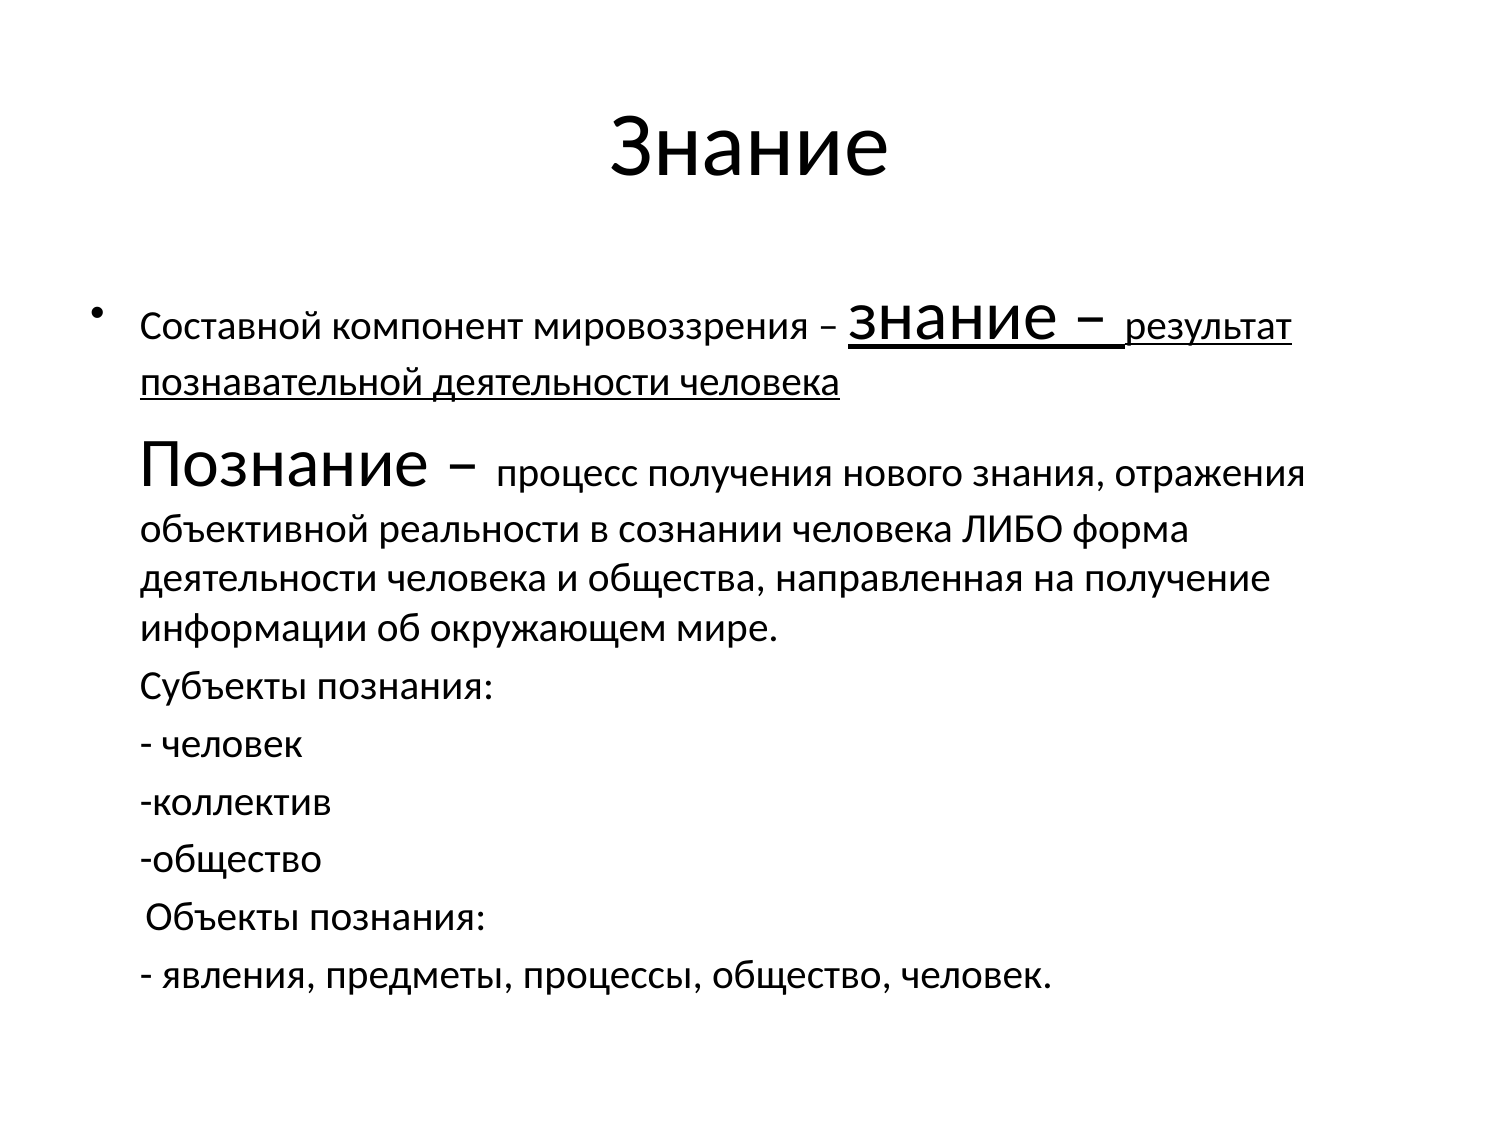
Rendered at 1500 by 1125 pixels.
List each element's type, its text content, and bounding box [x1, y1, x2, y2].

list Составной компонент мировоззрения – знание – результат познавательной деятельности человека Познание – процесс получения нового знания, отражения объективной реальности в сознании человека ЛИБО форма деятельности человека и общества, направленная на получение информации об окружающем мире. Субъекты познания: - человек -коллектив -общество Объекты познания: - явления, предметы, процессы, общество, человек. [75, 262, 1425, 1005]
title Знание [75, 45, 1425, 233]
